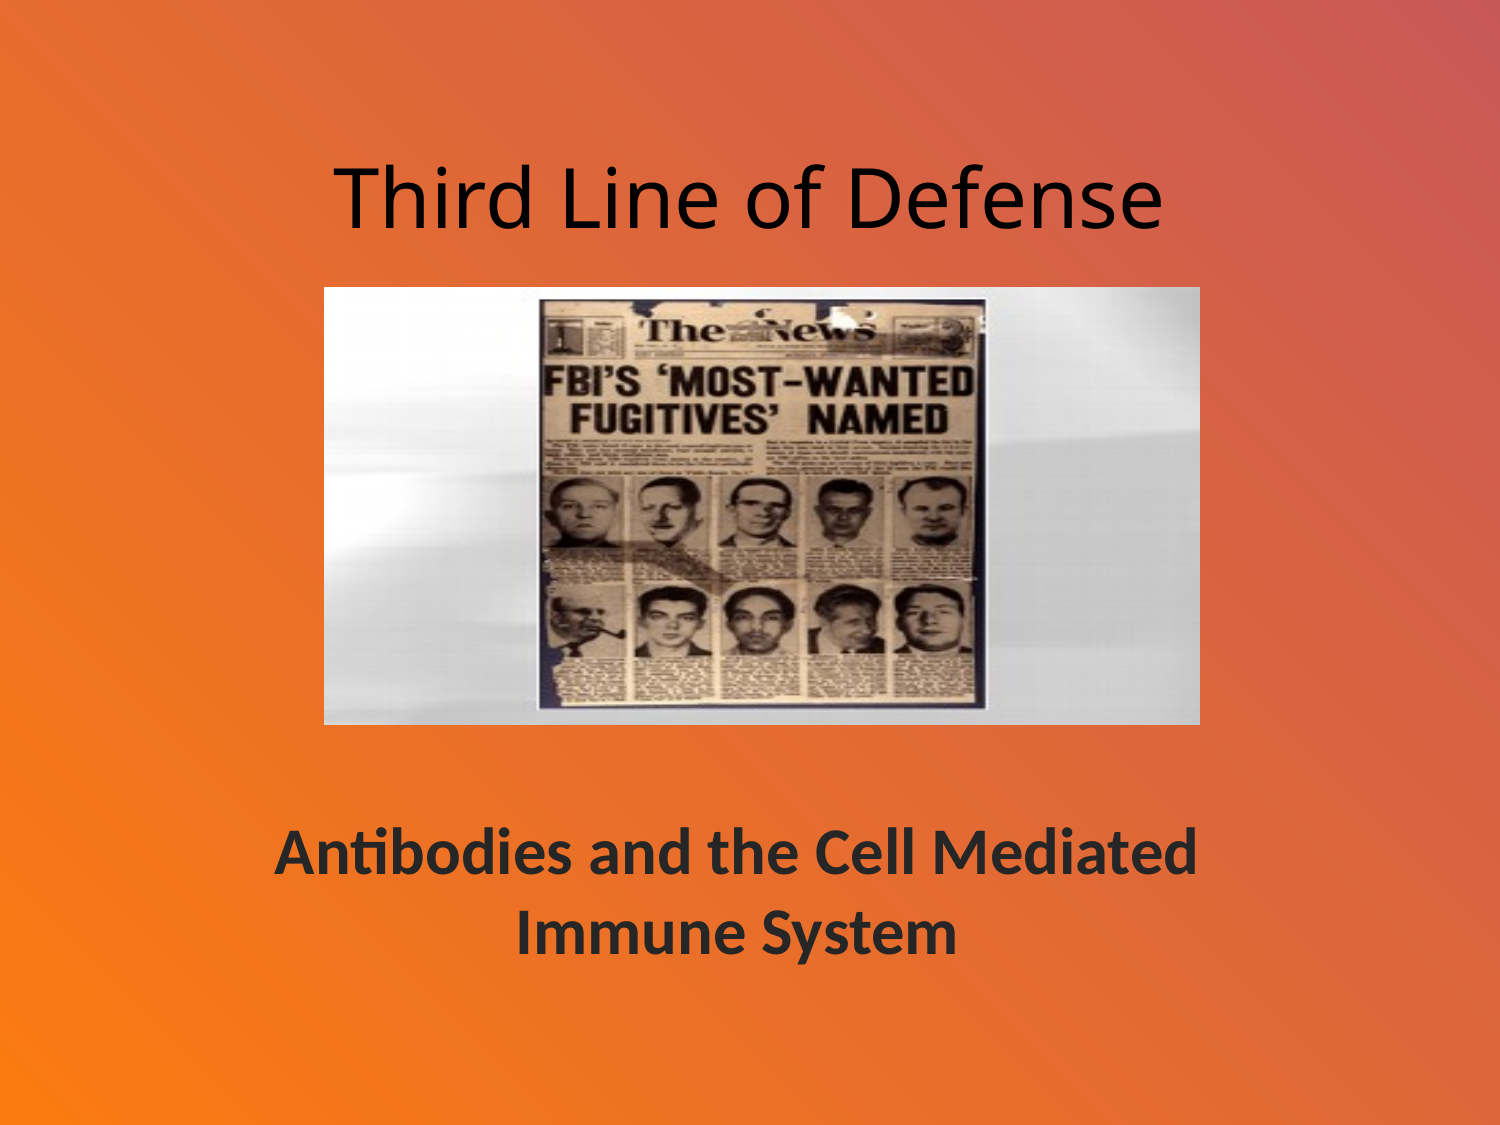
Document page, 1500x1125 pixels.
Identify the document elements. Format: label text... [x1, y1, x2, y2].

title Third Line of Defense [112, 75, 1388, 317]
subtitle Antibodies and the Cell Mediated Immune System [212, 800, 1263, 1088]
picture [324, 287, 1201, 726]
